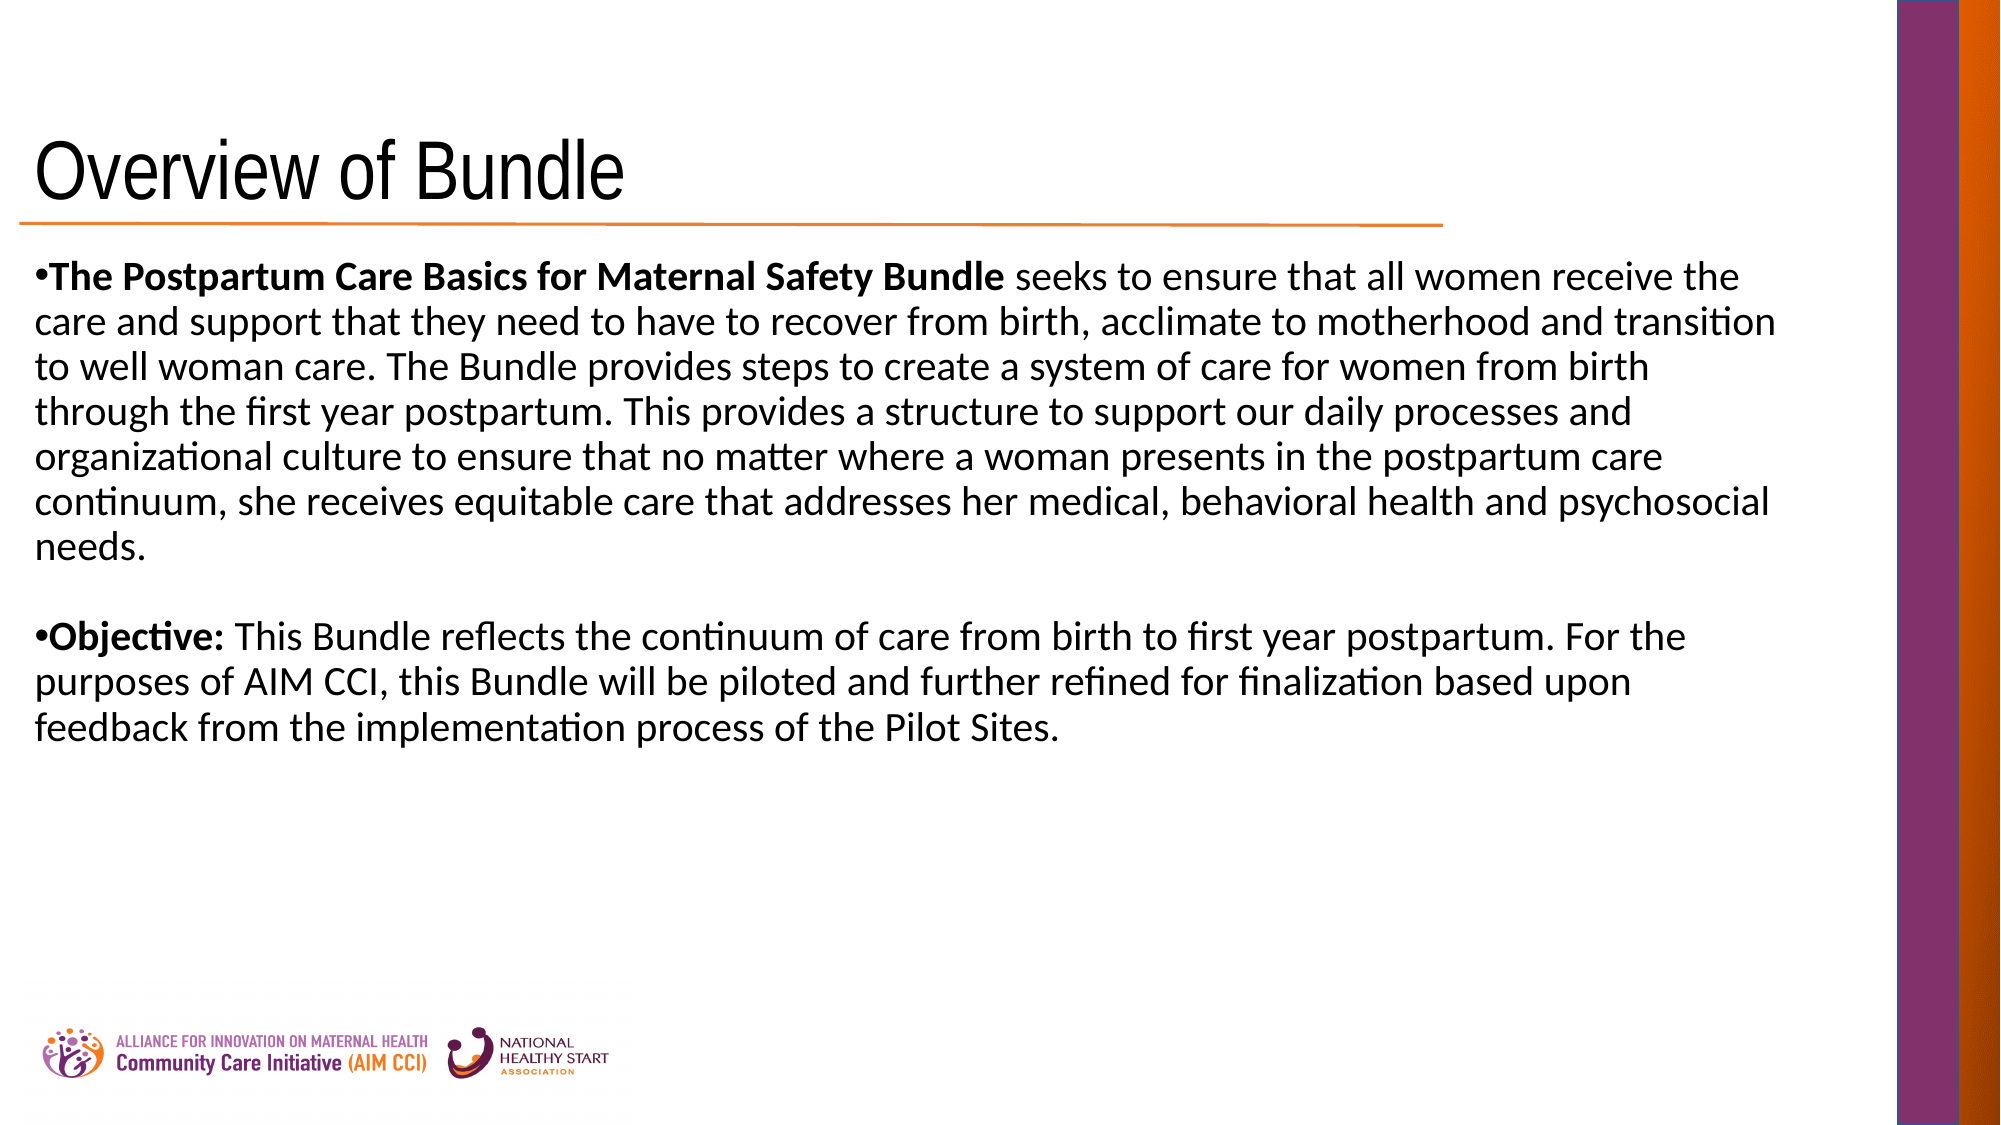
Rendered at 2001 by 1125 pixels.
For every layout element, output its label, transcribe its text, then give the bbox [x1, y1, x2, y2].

list The Postpartum Care Basics for Maternal Safety Bundle seeks to ensure that all women receive the care and support that they need to have to recover from birth, acclimate to motherhood and transition to well woman care. The Bundle provides steps to create a system of care for women from birth through the first year postpartum. This provides a structure to support our daily processes and organizational culture to ensure that no matter where a woman presents in the postpartum care continuum, she receives equitable care that addresses her medical, behavioral health and psychosocial needs. Objective: This Bundle reflects the continuum of care from birth to first year postpartum. For the purposes of AIM CCI, this Bundle will be piloted and further refined for finalization based upon feedback from the implementation process of the Pilot Sites. [19, 246, 1810, 982]
picture [19, 982, 635, 1125]
title Overview of Bundle [19, 37, 1810, 226]
picture [1959, 0, 2000, 1125]
